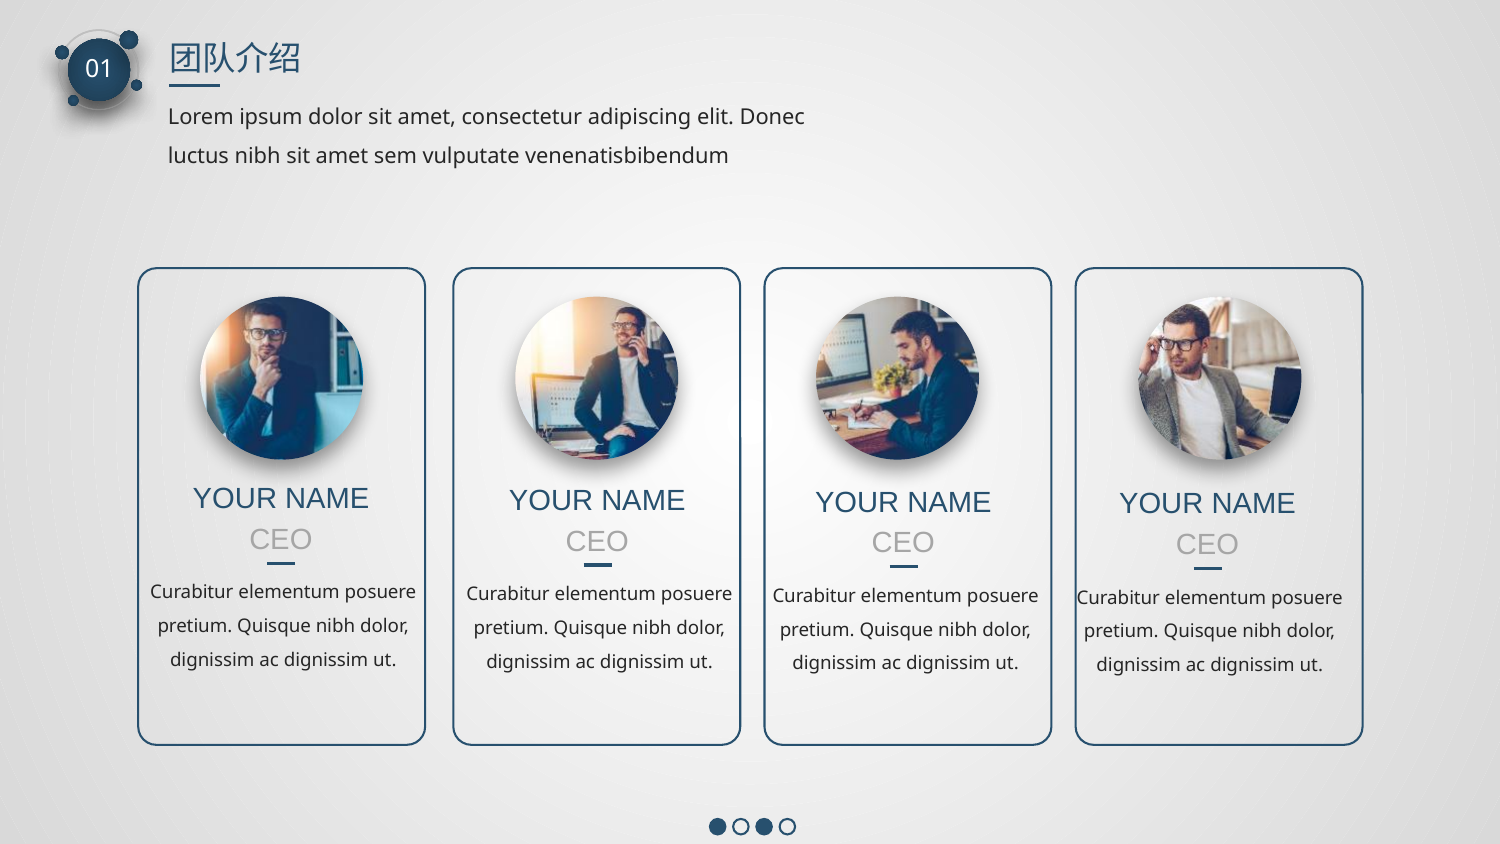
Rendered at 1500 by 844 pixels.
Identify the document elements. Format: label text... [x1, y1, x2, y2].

text_box [452, 267, 742, 563]
text_box [763, 267, 1053, 565]
picture [200, 296, 364, 460]
text_box YOUR NAME [494, 473, 701, 524]
text_box [137, 267, 427, 561]
text_box CEO [856, 526, 950, 565]
picture [815, 296, 980, 460]
text_box 团队介绍 [154, 30, 318, 81]
text_box Curabitur elementum posuere pretium. Quisque nibh dolor, dignissim ac dignissim ut. [1051, 566, 1368, 700]
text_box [55, 30, 143, 110]
text_box [1074, 700, 1364, 746]
text_box YOUR NAME [177, 471, 385, 522]
text_box CEO [1161, 528, 1255, 566]
text_box [763, 698, 1053, 746]
text_box [452, 696, 742, 746]
text_box YOUR NAME [1104, 477, 1311, 528]
text_box YOUR NAME [800, 475, 1007, 526]
text_box Curabitur elementum posuere pretium. Quisque nibh dolor, dignissim ac dignissim ut. [747, 565, 1064, 698]
picture [1138, 296, 1302, 460]
picture [515, 296, 679, 460]
text_box Curabitur elementum posuere pretium. Quisque nibh dolor, dignissim ac dignissim ut. [124, 561, 442, 694]
text_box Curabitur elementum posuere pretium. Quisque nibh dolor, dignissim ac dignissim ut. [441, 563, 758, 696]
text_box [1074, 267, 1364, 566]
text_box CEO [550, 524, 644, 563]
text_box [137, 694, 427, 746]
text_box CEO [234, 522, 328, 561]
text_box Lorem ipsum dolor sit amet, consectetur adipiscing elit. Donec luctus nibh sit amet sem vulputate venenatisbibendum [153, 81, 825, 176]
